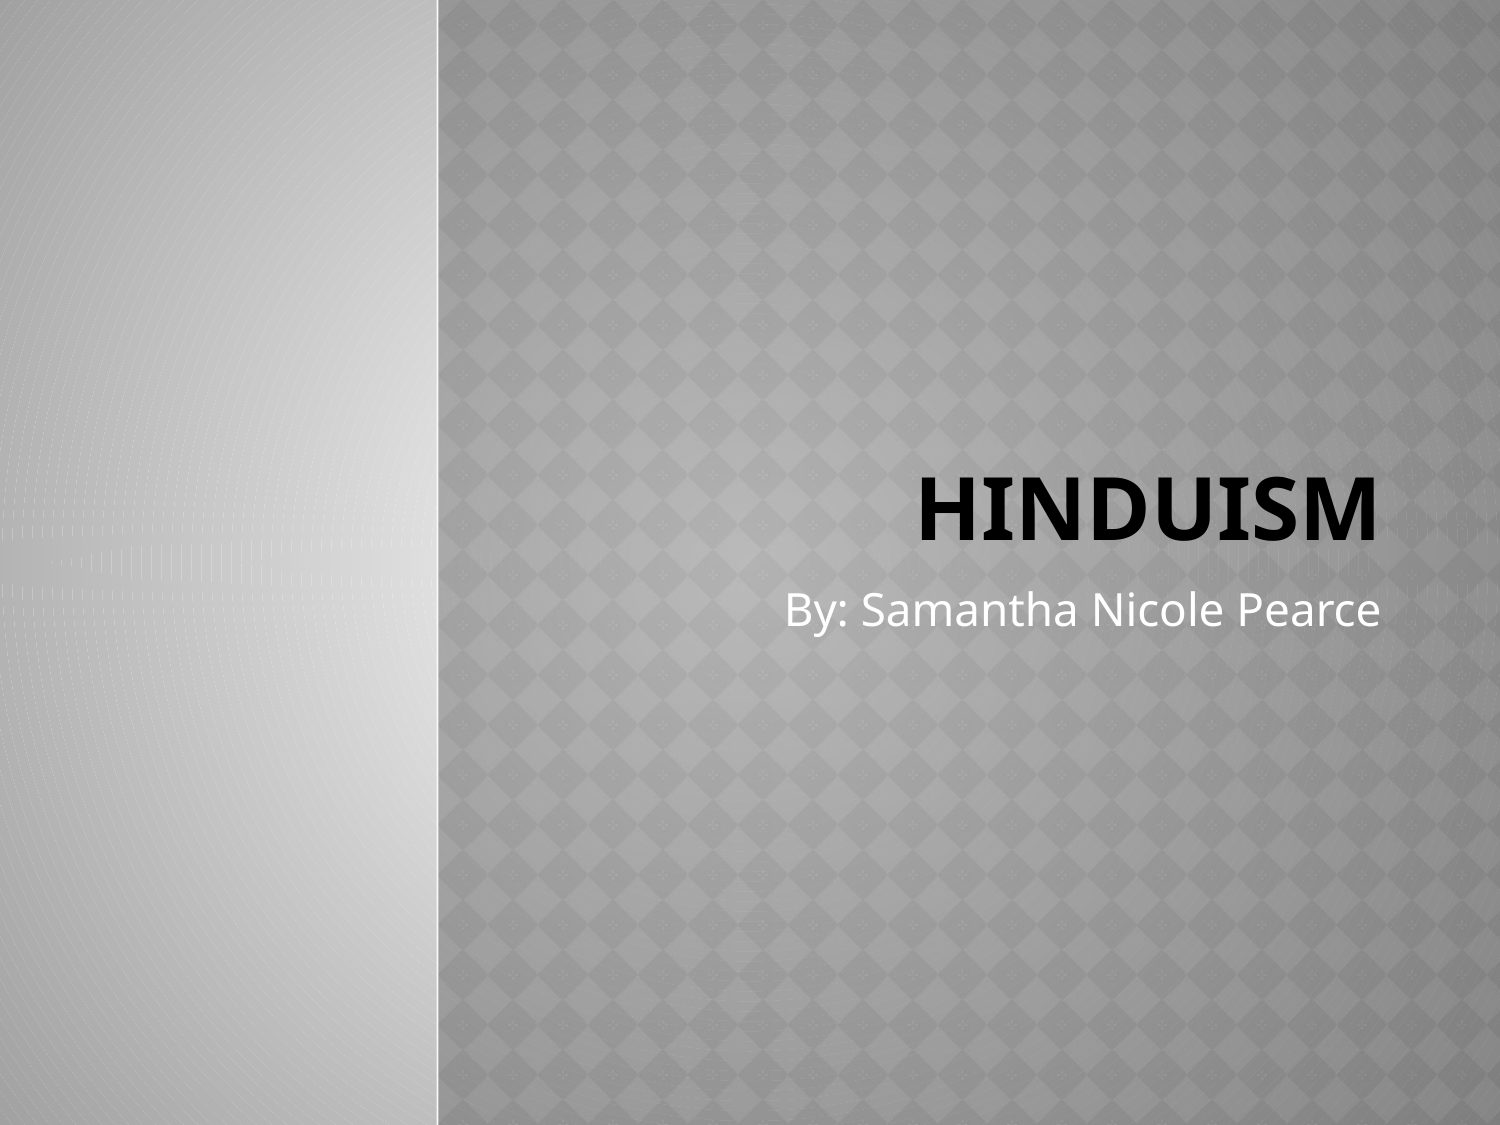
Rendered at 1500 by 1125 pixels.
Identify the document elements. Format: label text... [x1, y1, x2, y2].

title Hinduism [552, 87, 1390, 558]
subtitle By: Samantha Nicole Pearce [550, 580, 1390, 762]
